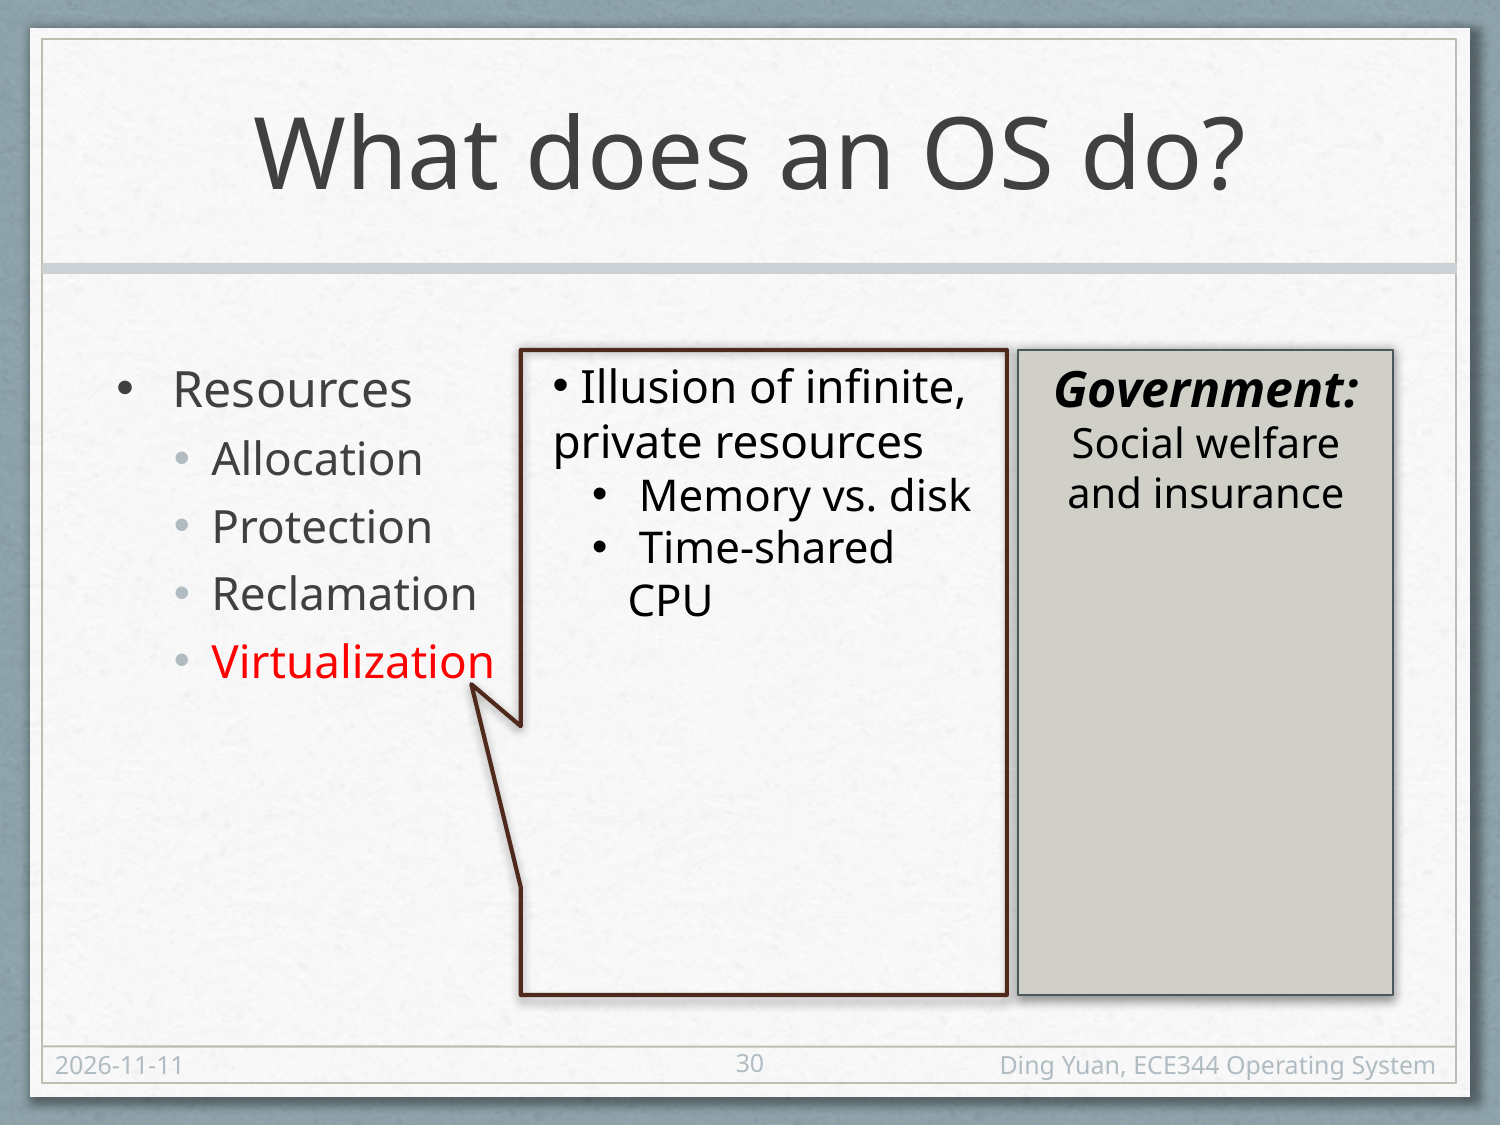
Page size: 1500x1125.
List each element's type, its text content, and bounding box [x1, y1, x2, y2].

text_box [470, 348, 1008, 996]
title What does an OS do? [147, 40, 1353, 260]
slide_number 30 [687, 1042, 813, 1088]
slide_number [39, 1045, 390, 1088]
text_box Illusion of infinite, private resources Memory vs. disk Time-shared CPU [537, 349, 1007, 688]
text_box Government: Social welfare and insurance [1017, 349, 1394, 996]
picture [30, 28, 1470, 1097]
footer Ding Yuan, ECE344 Operating System [977, 1045, 1453, 1088]
list Resources Allocation Protection Reclamation Virtualization [101, 350, 514, 995]
